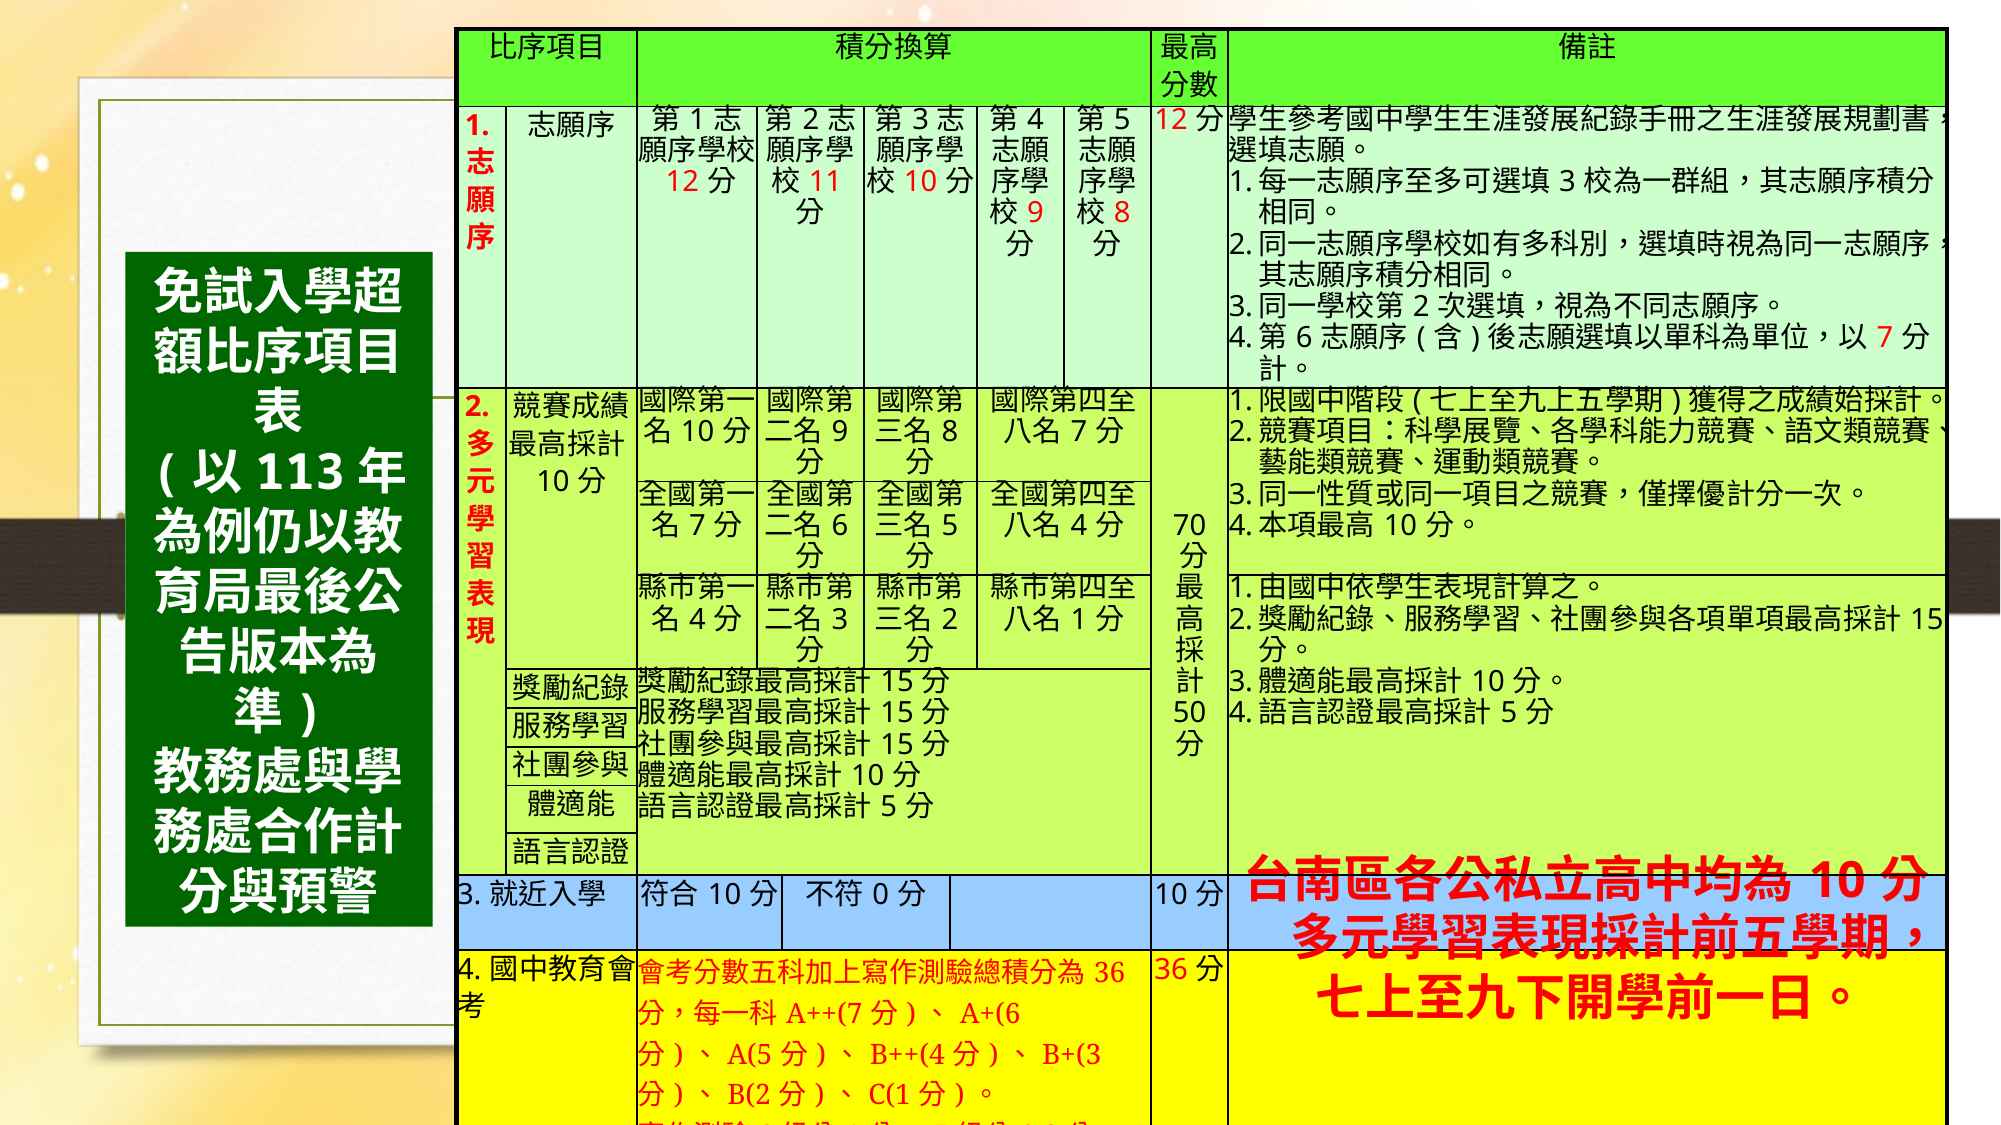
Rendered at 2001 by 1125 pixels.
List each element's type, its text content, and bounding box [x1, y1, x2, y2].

table_cell 國際第三名8分 [865, 389, 976, 481]
table_cell 社團參與 [507, 748, 636, 785]
table_cell 會考分數五科加上寫作測驗總積分為36分，每一科A++(7分)、A+(6分)、A(5分)、B++(4分)、B+(3分)、B(2分)、C(1分)。 寫作測驗6級分1分、5級分0.8分、4級分0.6分、3級分0.4分、2級分0.2分、1級分0.1分、0級分0分。 [638, 951, 1150, 1125]
table_cell 志願序 [507, 107, 636, 387]
table_cell 縣市第四至八名1分 [978, 576, 1150, 668]
table_cell 全國第三名5分 [865, 482, 976, 574]
picture [0, 0, 2001, 1125]
table_header 最高 分數 [1152, 31, 1227, 106]
table_cell 3.就近入學 [459, 876, 636, 949]
table_cell 限國中階段(七上至九上五學期)獲得之成績始採計。 競賽項目：科學展覽、各學科能力競賽、語文類競賽、藝能類競賽、運動類競賽。 同一性質或同一項目之競賽，僅擇優計分一次。 本項最高10分。 [1229, 389, 1945, 574]
table_cell 第5志願序學校8分 [1065, 107, 1150, 387]
table_cell 由國中依學生表現計算之。 獎勵紀錄、服務學習、社團參與各項單項最高採計15分。 體適能最高採計10分。 語言認證最高採計5分 [1229, 576, 1945, 874]
table_cell 符合10分 [638, 876, 781, 949]
table_cell 語言認證 [507, 834, 636, 874]
table_cell 36分 [1152, 951, 1227, 1125]
table_cell 獎勵紀錄 [507, 670, 636, 707]
table_cell 國際第一名10分 [638, 389, 756, 481]
text_box 免試入學超額比序項目表 (以113年為例仍以教育局最後公告版本為準) 教務處與學務處合作計分與預警 [125, 251, 433, 927]
table_cell 縣市第三名2分 [865, 576, 976, 668]
table_cell 競賽成績 最高採計10分 [507, 389, 636, 668]
text_box 多元學習表現採計前五學期，七上至九下開學前一日。 [1256, 897, 1925, 986]
table_cell 服務學習 [507, 709, 636, 746]
table_cell 縣市第一名4分 [638, 576, 756, 668]
table_cell 第3志願序學校10分 [865, 107, 976, 387]
table_header 比序項目 [459, 31, 636, 106]
table_header 積分換算 [638, 31, 1150, 106]
table_cell 縣市第二名3分 [758, 576, 863, 668]
table_cell [1229, 951, 1945, 1125]
table_cell 10分 [1152, 876, 1227, 949]
table_cell 全國第一名7分 [638, 482, 756, 574]
table_cell 全國第四至八名4分 [978, 482, 1150, 574]
table_cell 獎勵紀錄最高採計15分 服務學習最高採計15分 社團參與最高採計15分 體適能最高採計10分 語言認證最高採計5分 [638, 670, 1150, 874]
table_cell 2.多 元 學 習 表 現 [459, 389, 505, 874]
table_cell 第2志願序學校11分 [758, 107, 863, 387]
table_cell 體適能 [507, 786, 636, 832]
table_cell 第1志願序學校 12分 [638, 107, 756, 387]
table_cell 70 分 最 高 採 計 50 分 [1152, 389, 1227, 874]
table_cell 全國第二名6分 [758, 482, 863, 574]
table_cell 第4志願序學校9分 [978, 107, 1063, 387]
table_cell 學生參考國中學生生涯發展紀錄手冊之生涯發展規劃書，選填志願。 每一志願序至多可選填3校為一群組，其志願序積分相同。 同一志願序學校如有多科別，選填時視為同一志願序，其志願序積分相同。 同一學校第2次選填，視為不同志願序。 第6志願序(含)後志願選填以單科為單位，以7分計。 [1229, 107, 1945, 387]
table_cell 國際第四至八名7分 [978, 389, 1150, 481]
table_cell 國際第二名9分 [758, 389, 863, 481]
table_cell [951, 876, 1150, 949]
table_cell 12分 [1152, 107, 1227, 387]
table_cell 不符0分 [783, 876, 949, 949]
table_cell 1.志願序 [459, 107, 505, 387]
table_cell 台南區各公私立高中均為10分 [1229, 876, 1945, 949]
table_cell 4.國中教育會考 [459, 951, 636, 1125]
table_header 備註 [1229, 31, 1945, 106]
